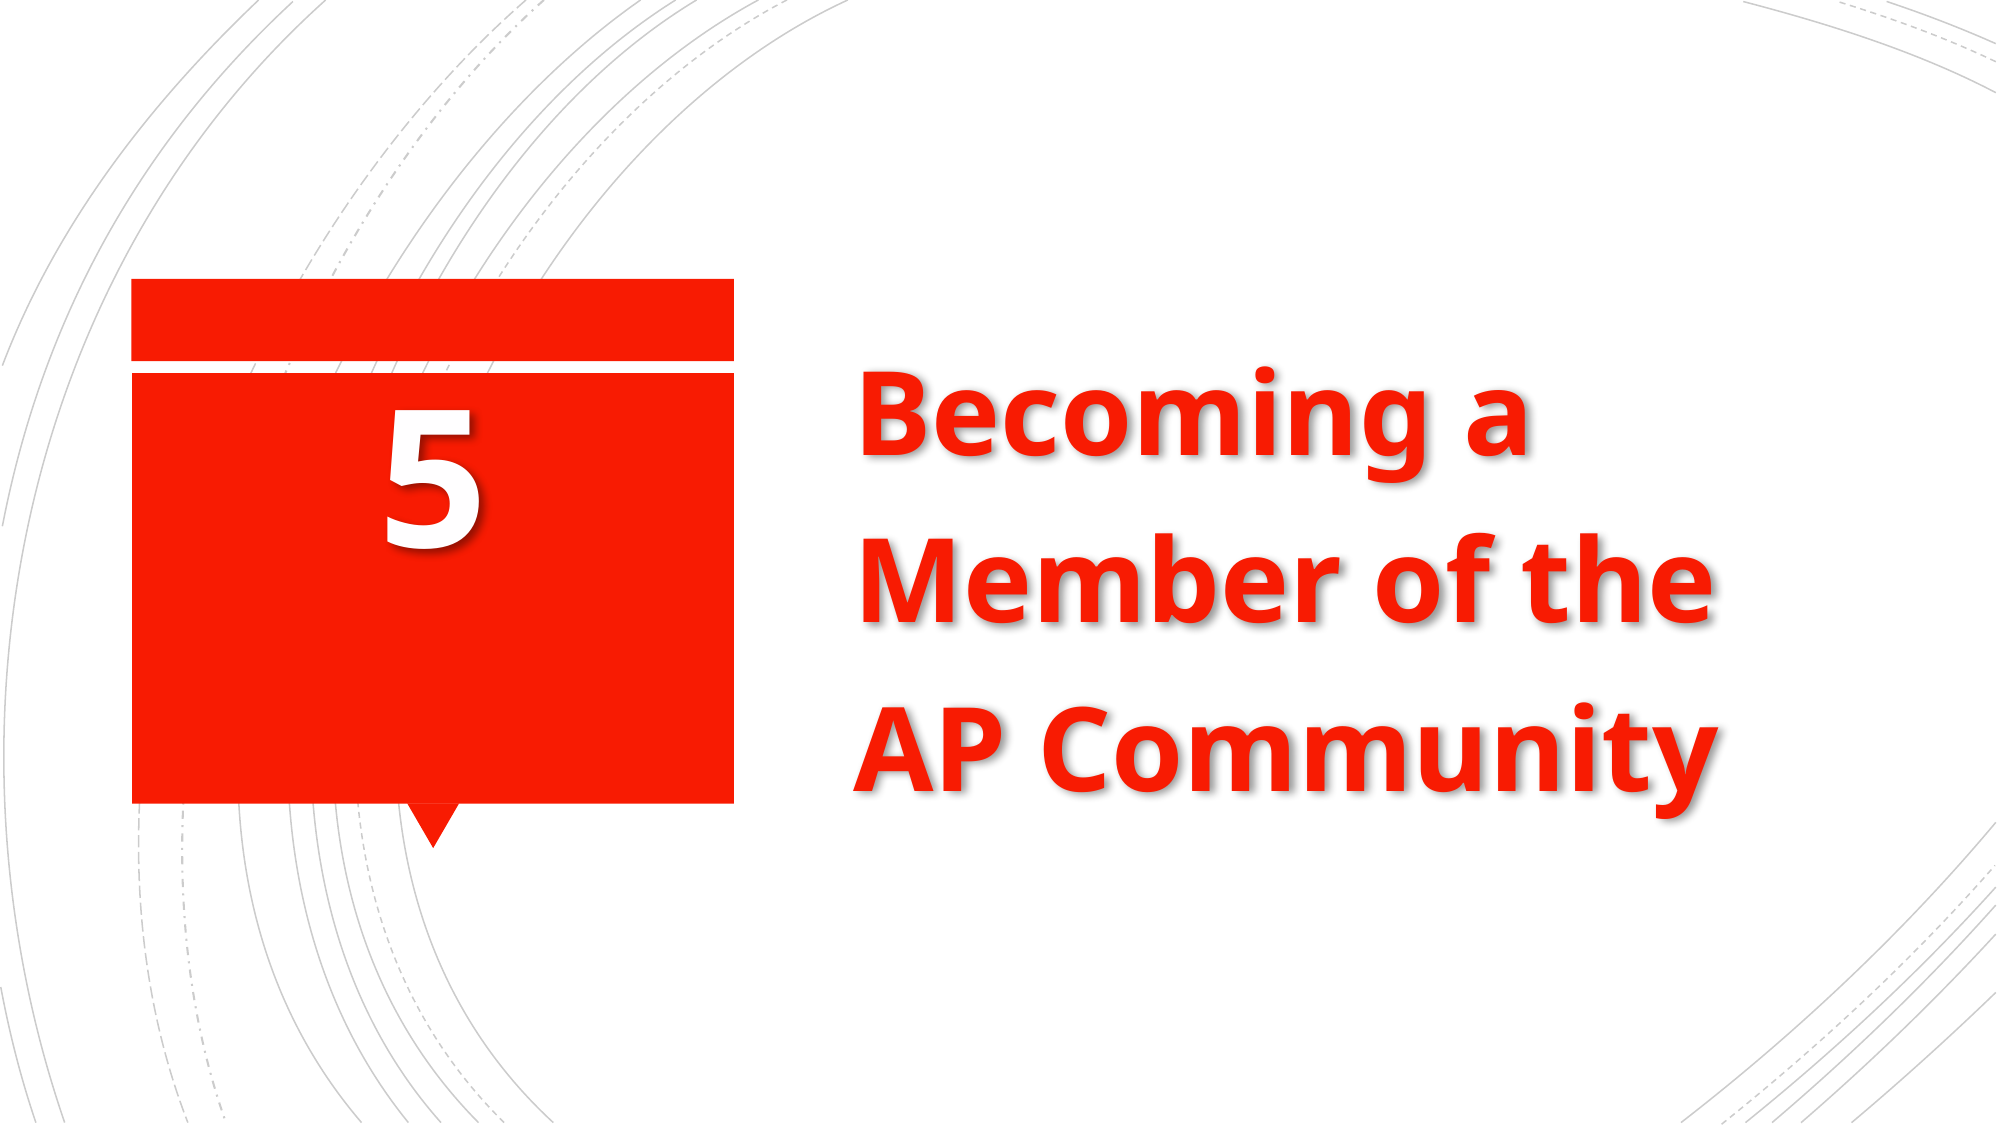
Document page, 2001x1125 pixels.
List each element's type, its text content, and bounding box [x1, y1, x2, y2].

list Becoming a Member of the AP Community [838, 131, 1868, 993]
title 5 [145, 385, 721, 587]
